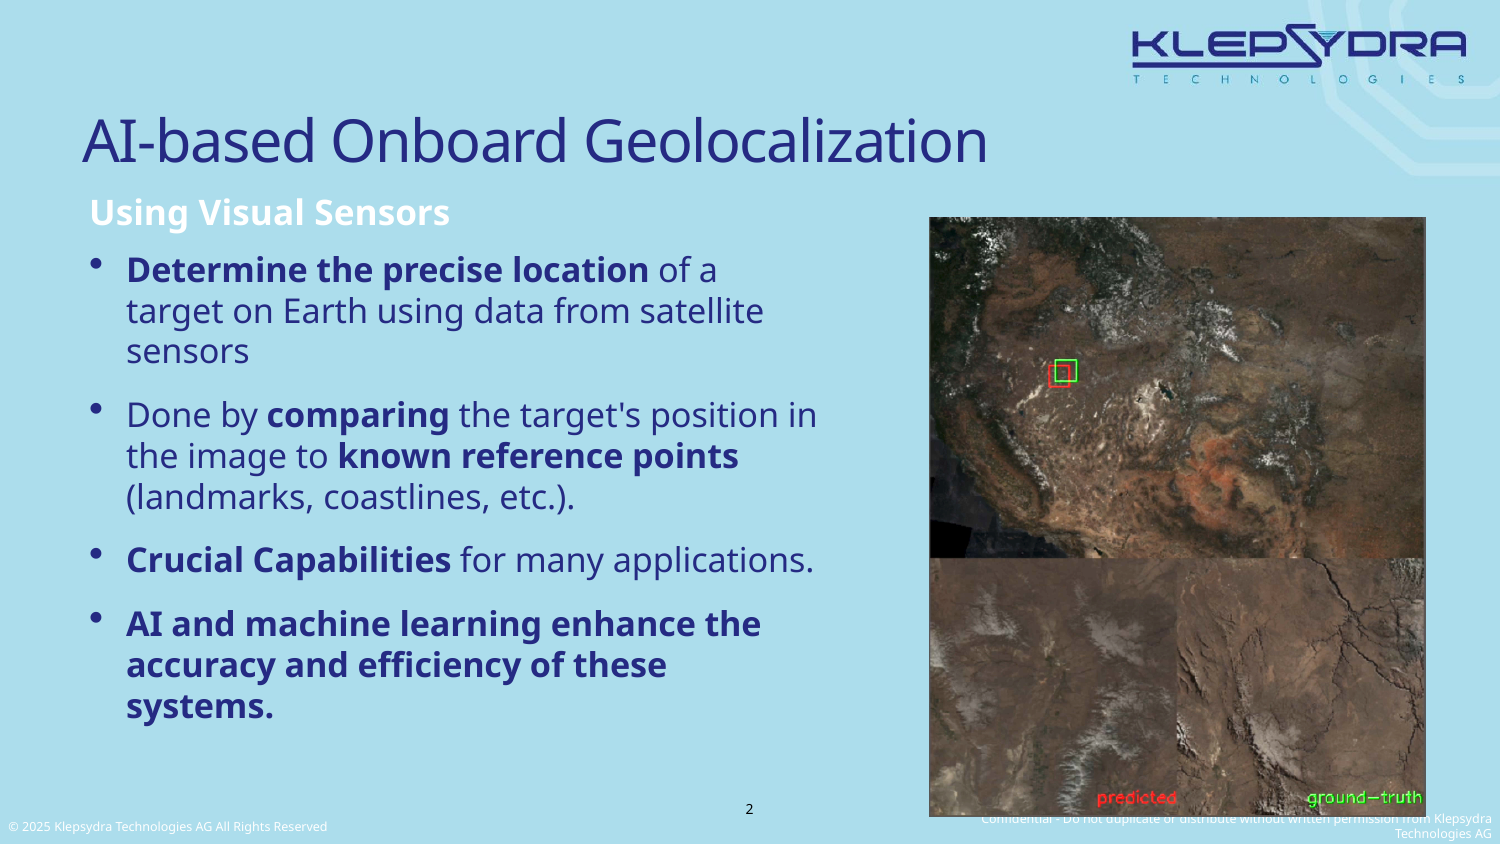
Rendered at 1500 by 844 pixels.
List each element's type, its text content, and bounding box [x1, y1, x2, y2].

picture [0, 0, 1500, 844]
list Determine the precise location of a target on Earth using data from satellite sensors Done by comparing the target's position in the image to known reference points (landmarks, coastlines, etc.). Crucial Capabilities for many applications. AI and machine learning enhance the accuracy and efficiency of these systems. [74, 241, 837, 770]
title AI-based Onboard Geolocalization [73, 94, 1426, 184]
slide_number 2 [733, 793, 767, 829]
list Using Visual Sensors [74, 183, 1426, 241]
